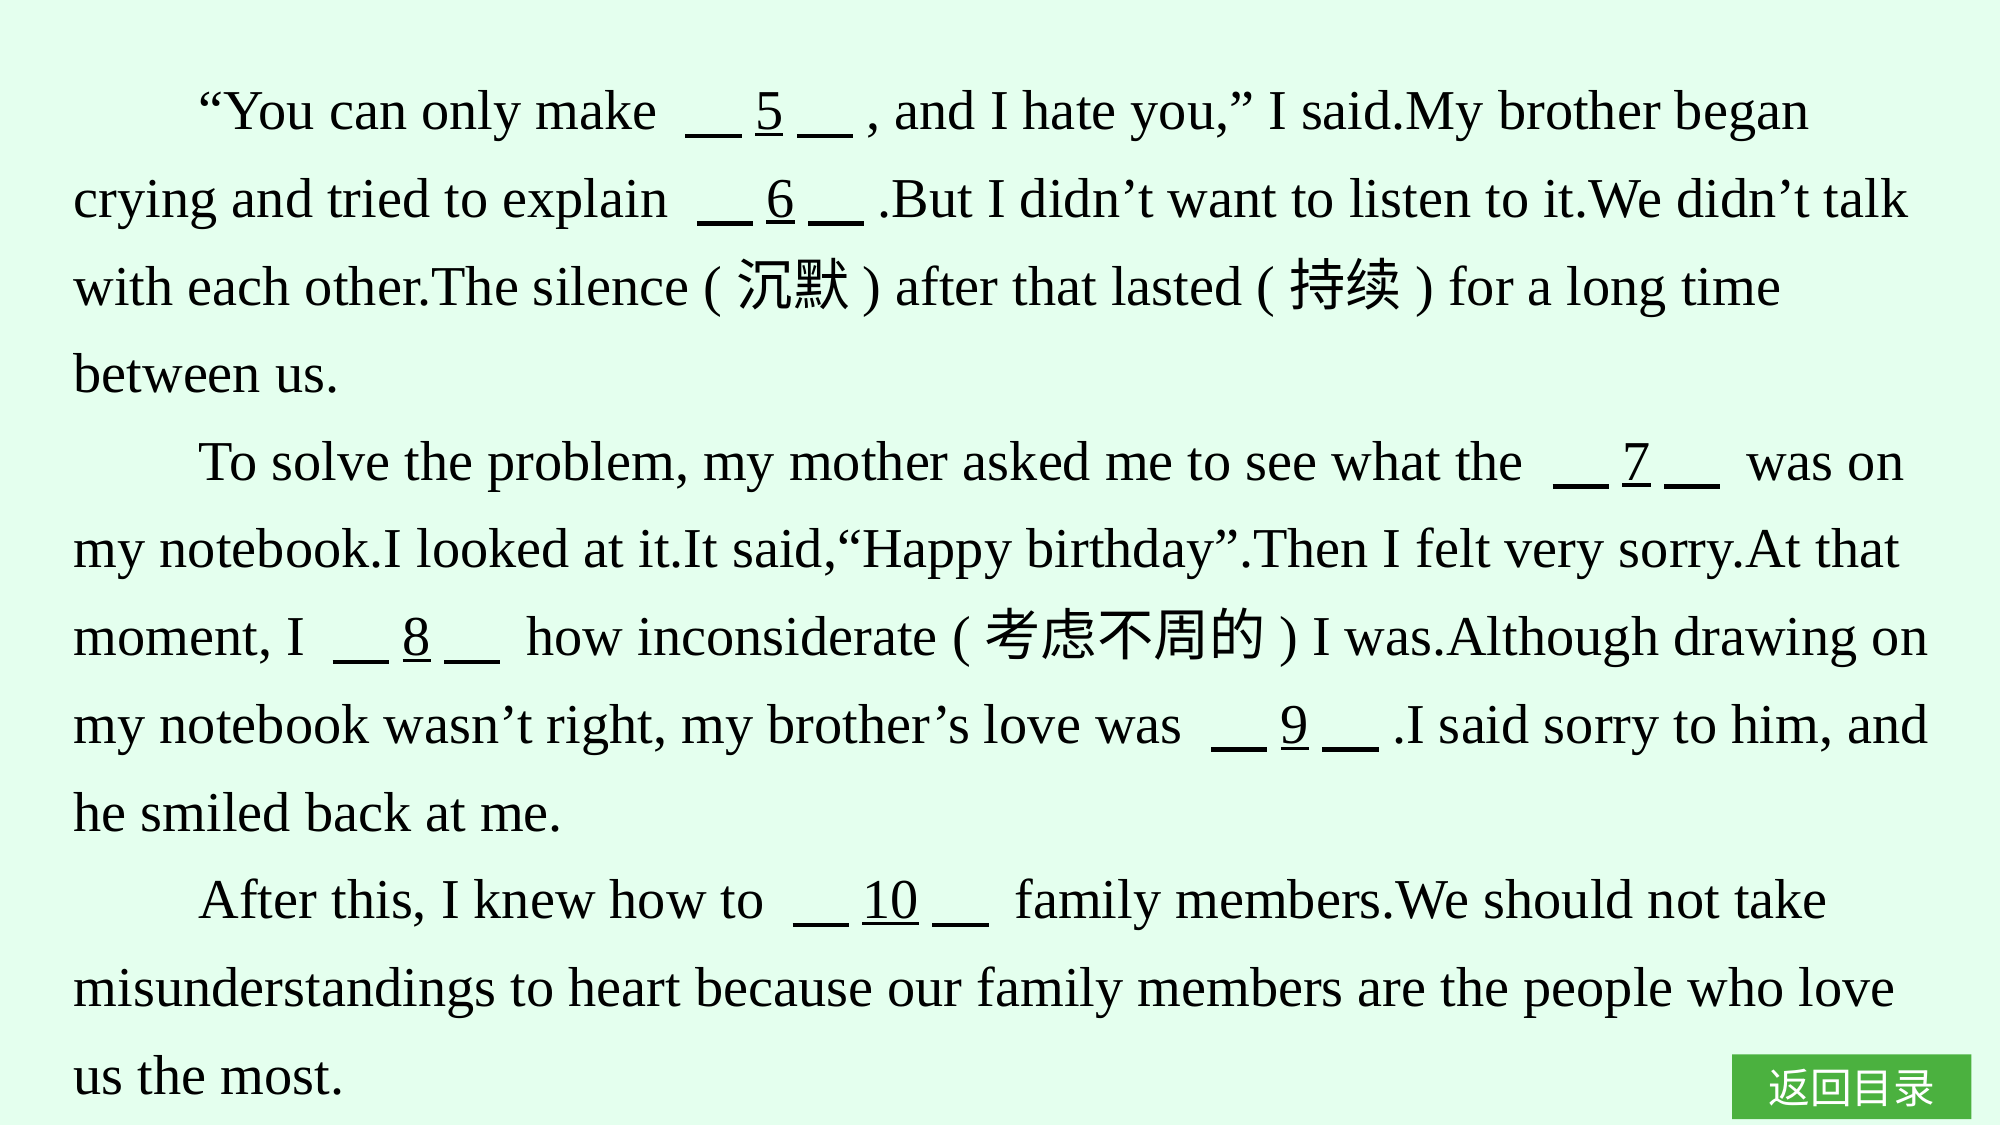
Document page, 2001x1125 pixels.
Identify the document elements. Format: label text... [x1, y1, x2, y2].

text_box “You can only make 5 , and I hate you,” I said.My brother began crying and tried to explain 6 .But I didn’t want to listen to it.We didn’t talk with each other.The silence (沉默) after that lasted (持续) for a long time between us. To solve the problem, my mother asked me to see what the 7 was on my notebook.I looked at it.It said,“Happy birthday”.Then I felt very sorry.At that moment, I 8 how inconsiderate (考虑不周的) I was.Although drawing on my notebook wasn’t right, my brother’s love was 9 .I said sorry to him, and he smiled back at me. After this, I knew how to 10 family members.We should not take misunderstandings to heart because our family members are the people who love us the most. [59, 45, 1955, 1113]
